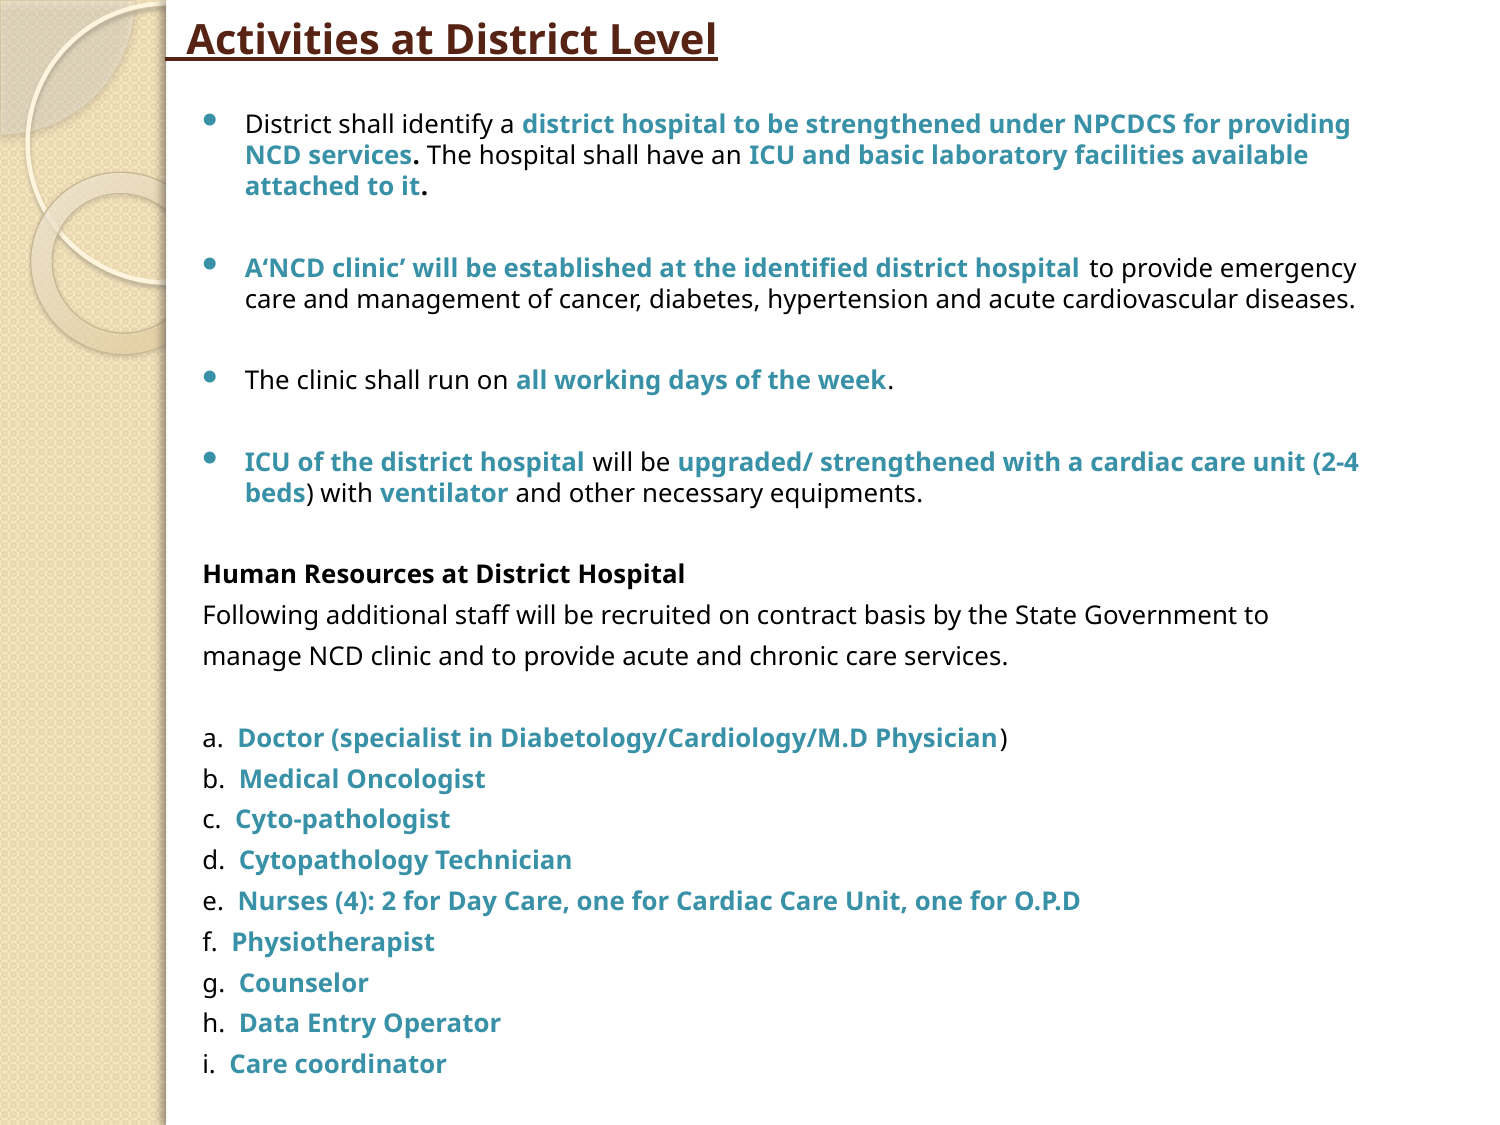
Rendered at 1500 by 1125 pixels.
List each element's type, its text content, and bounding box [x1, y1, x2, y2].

title Activities at District Level [150, 50, 1425, 125]
list District shall identify a district hospital to be strengthened under NPCDCS for providing NCD services. The hospital shall have an ICU and basic laboratory facilities available attached to it. A‘NCD clinic’ will be established at the identified district hospital to provide emergency care and management of cancer, diabetes, hypertension and acute cardiovascular diseases. The clinic shall run on all working days of the week. ICU of the district hospital will be upgraded/ strengthened with a cardiac care unit (2-4 beds) with ventilator and other necessary equipments. Human Resources at District Hospital Following additional staff will be recruited on contract basis by the State Government to manage NCD clinic and to provide acute and chronic care services. a. Doctor (specialist in Diabetology/Cardiology/M.D Physician) b. Medical Oncologist c. Cyto-pathologist d. Cytopathology Technician e. Nurses (4): 2 for Day Care, one for Cardiac Care Unit, one for O.P.D f. Physiotherapist g. Counselor h. Data Entry Operator i. Care coordinator [174, 99, 1425, 1088]
